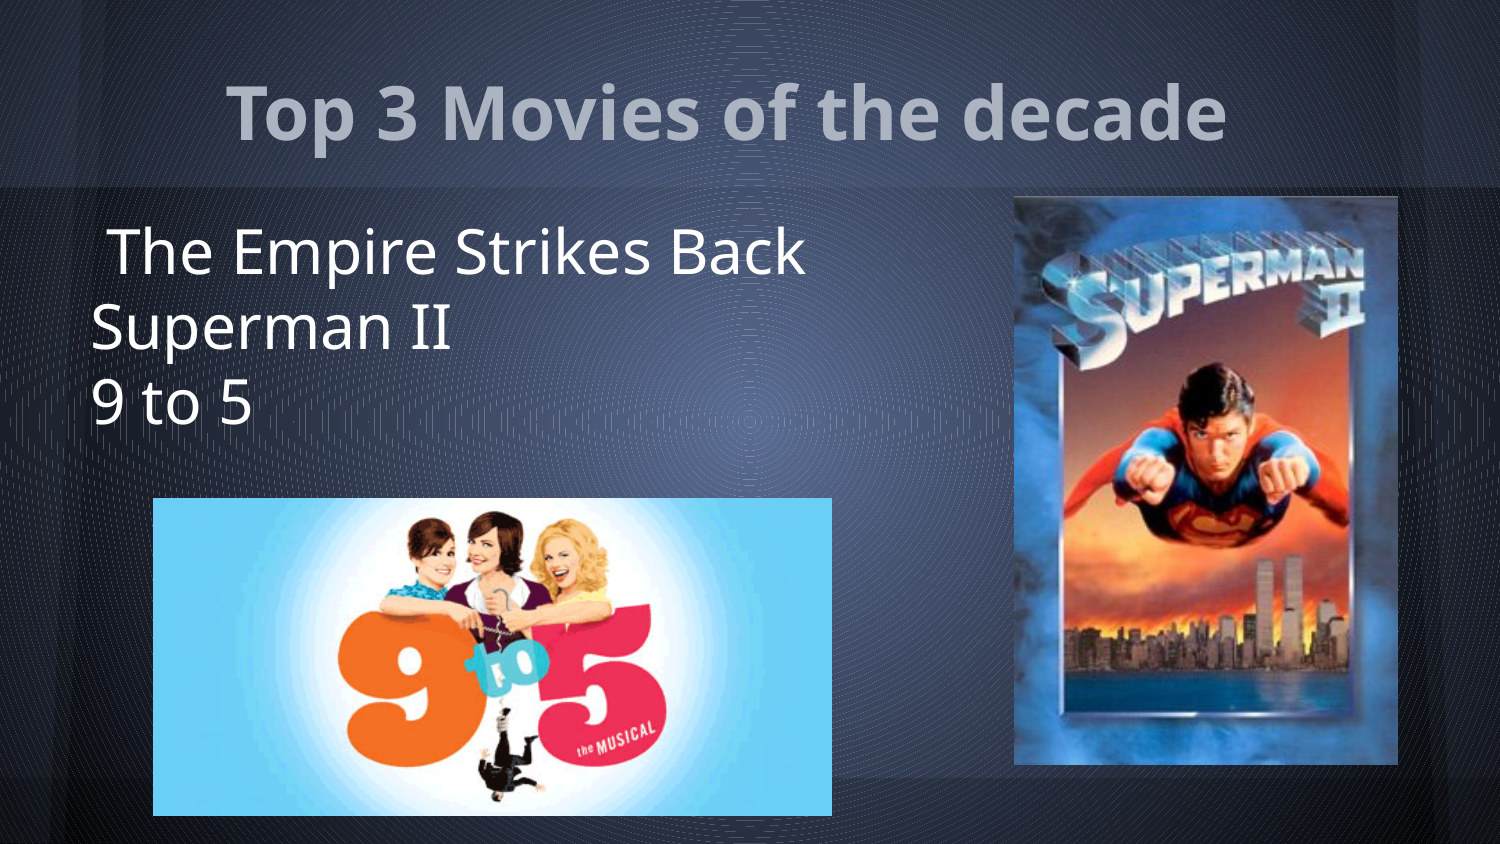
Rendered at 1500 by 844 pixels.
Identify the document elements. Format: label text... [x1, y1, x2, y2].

list The Empire Strikes Back Superman II 9 to 5 [75, 196, 1425, 808]
picture [152, 498, 832, 816]
title Top 3 Movies of the decade [93, 30, 1444, 171]
picture [1013, 196, 1398, 765]
